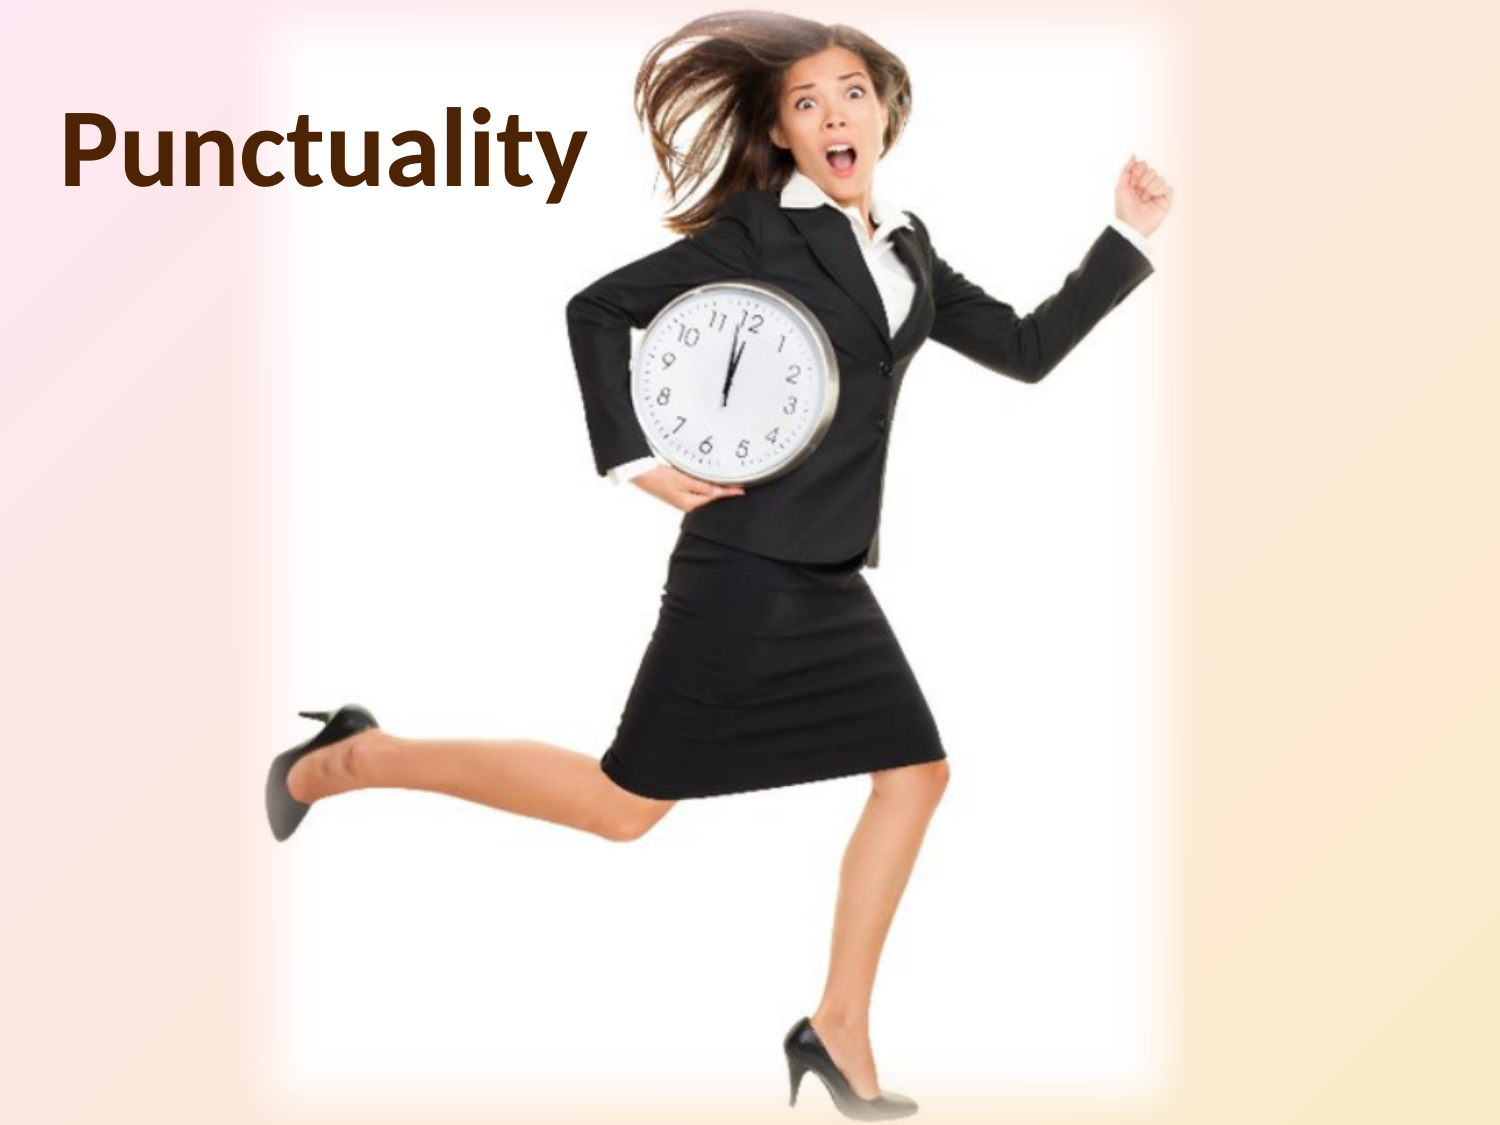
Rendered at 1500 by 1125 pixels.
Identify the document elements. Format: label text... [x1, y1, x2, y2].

picture [220, 0, 1218, 1125]
text_box Punctuality [44, 66, 215, 217]
